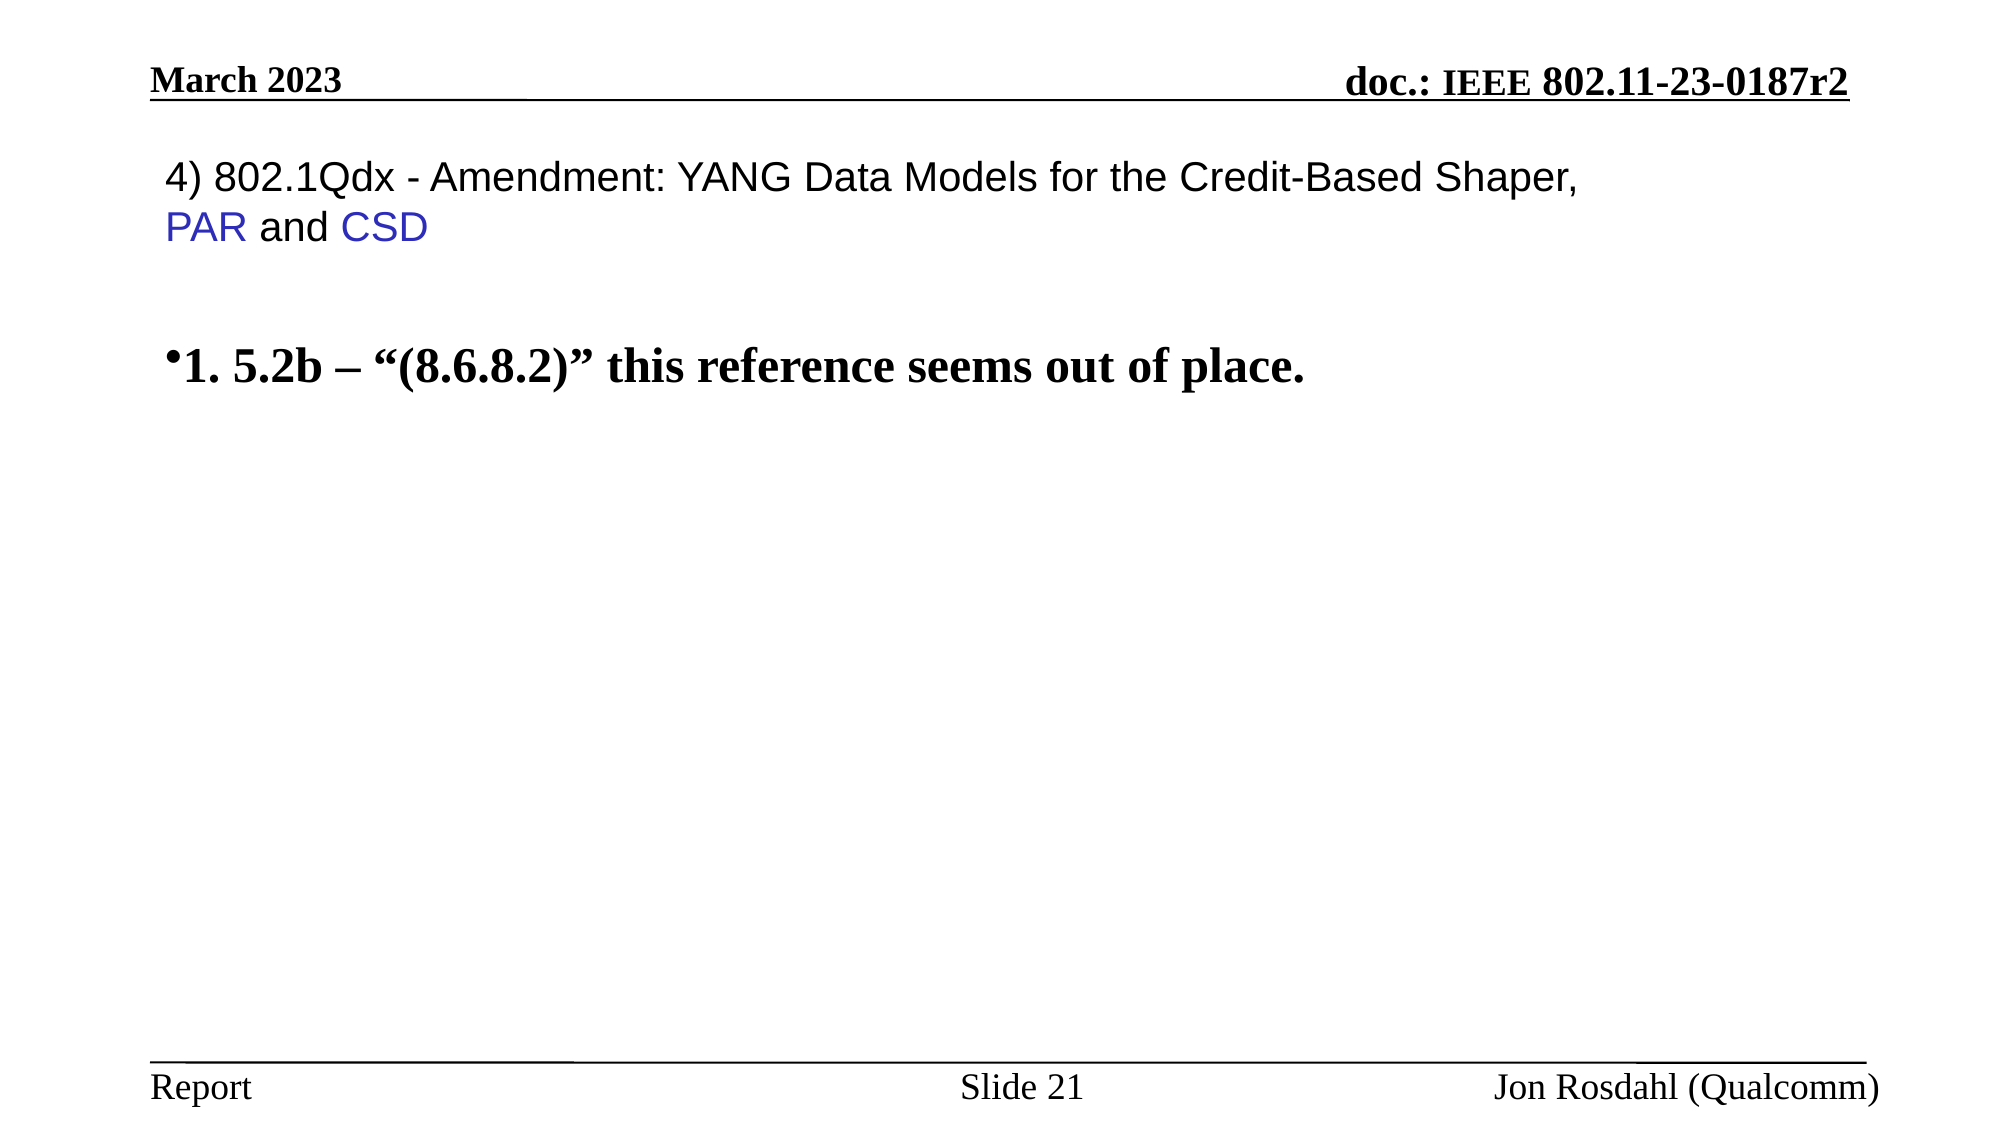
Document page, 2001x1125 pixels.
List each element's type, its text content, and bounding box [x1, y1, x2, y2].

slide_number Slide 21 [950, 1061, 1095, 1125]
title 4) 802.1Qdx - Amendment: YANG Data Models for the Credit-Based Shaper, PAR and CSD [149, 112, 1850, 288]
footer Jon Rosdahl (Qualcomm) [1436, 1061, 1881, 1108]
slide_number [149, 49, 431, 100]
list 1. 5.2b – “(8.6.8.2)” this reference seems out of place. [149, 324, 1850, 1000]
